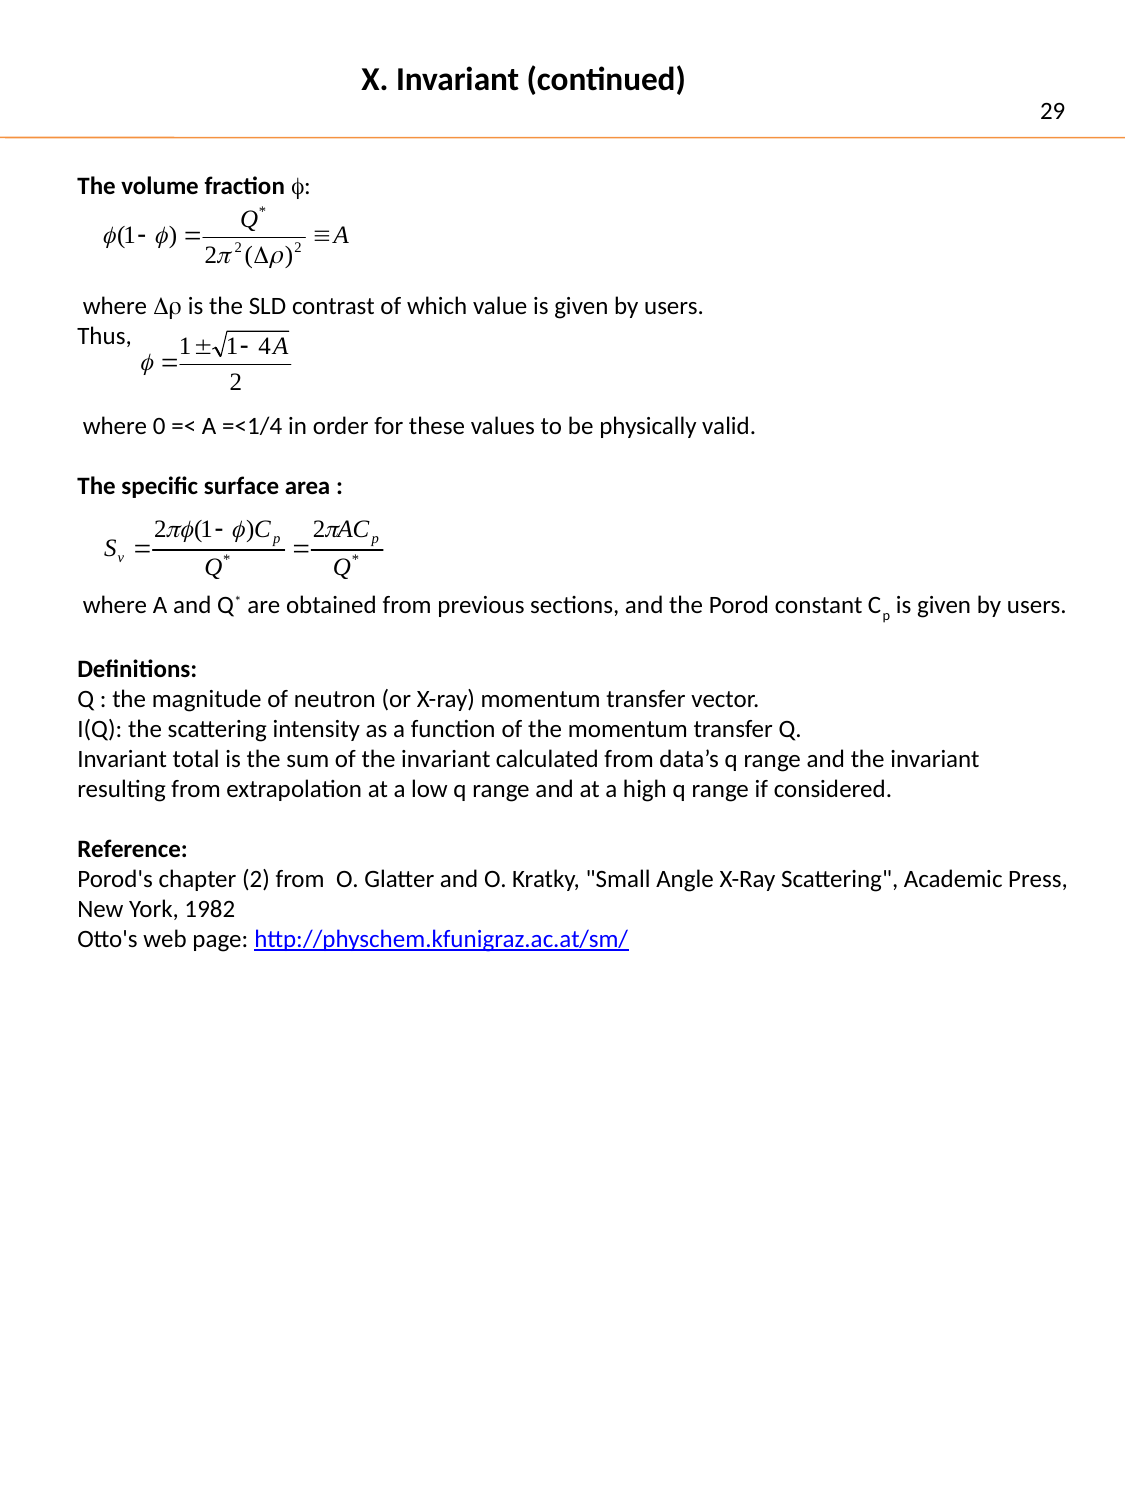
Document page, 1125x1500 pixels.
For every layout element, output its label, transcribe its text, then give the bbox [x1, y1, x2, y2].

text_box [99, 199, 353, 274]
text_box X. Invariant (continued) [346, 49, 702, 105]
text_box The volume fraction f: where Dr is the SLD contrast of which value is given by users. Thus, where 0 =< A =<1/4 in order for these values to be physically valid. The specific surface area : where A and Q* are obtained from previous sections, and the Porod constant Cp is given by users. Definitions: Q : the magnitude of neutron (or X-ray) momentum transfer vector. I(Q): the scattering intensity as a function of the momentum transfer Q. Invariant total is the sum of the invariant calculated from data’s q range and the invariant resulting from extrapolation at a low q range and at a high q range if considered. Reference: Porod's chapter (2) from O. Glatter and O. Kratky, "Small Angle X-Ray Scattering", Academic Press, New York, 1982 Otto's web page: http://physchem.kfunigraz.ac.at/sm/ [62, 162, 1088, 1020]
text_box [99, 512, 388, 586]
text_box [137, 324, 297, 396]
text_box 29 [1025, 87, 1081, 133]
